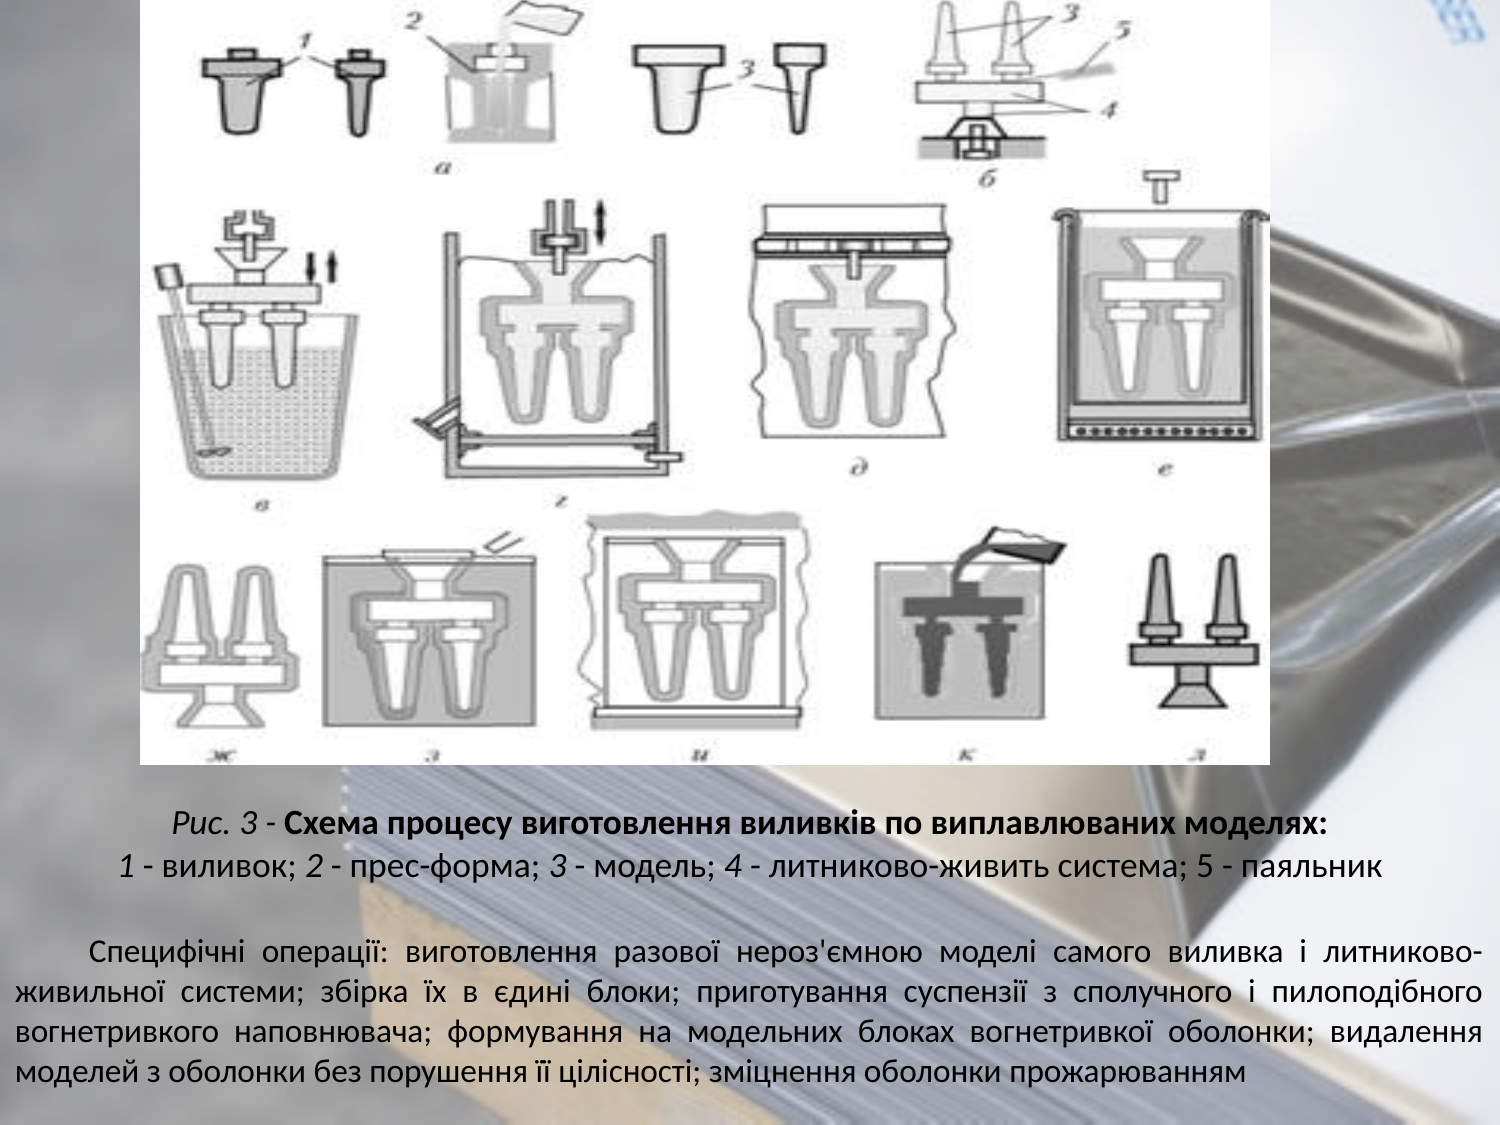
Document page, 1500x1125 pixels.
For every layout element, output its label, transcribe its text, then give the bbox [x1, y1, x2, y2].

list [140, 0, 1270, 766]
text_box Рис. 3 - Схема процесу виготовлення виливків по виплавлюваних моделях: 1 - виливок; 2 - прес-форма; 3 - модель; 4 - литниково-живить система; 5 - паяльник Специфічні операції: виготовлення разової нероз'ємною моделі самого виливка і литниково-живильної системи; збірка їх в єдині блоки; приготування суспензії з сполучного і пилоподібного вогнетривкого наповнювача; формування на модельних блоках вогнетривкої оболонки; видалення моделей з оболонки без порушення її цілісності; зміцнення оболонки прожарюванням [0, 791, 1500, 1097]
